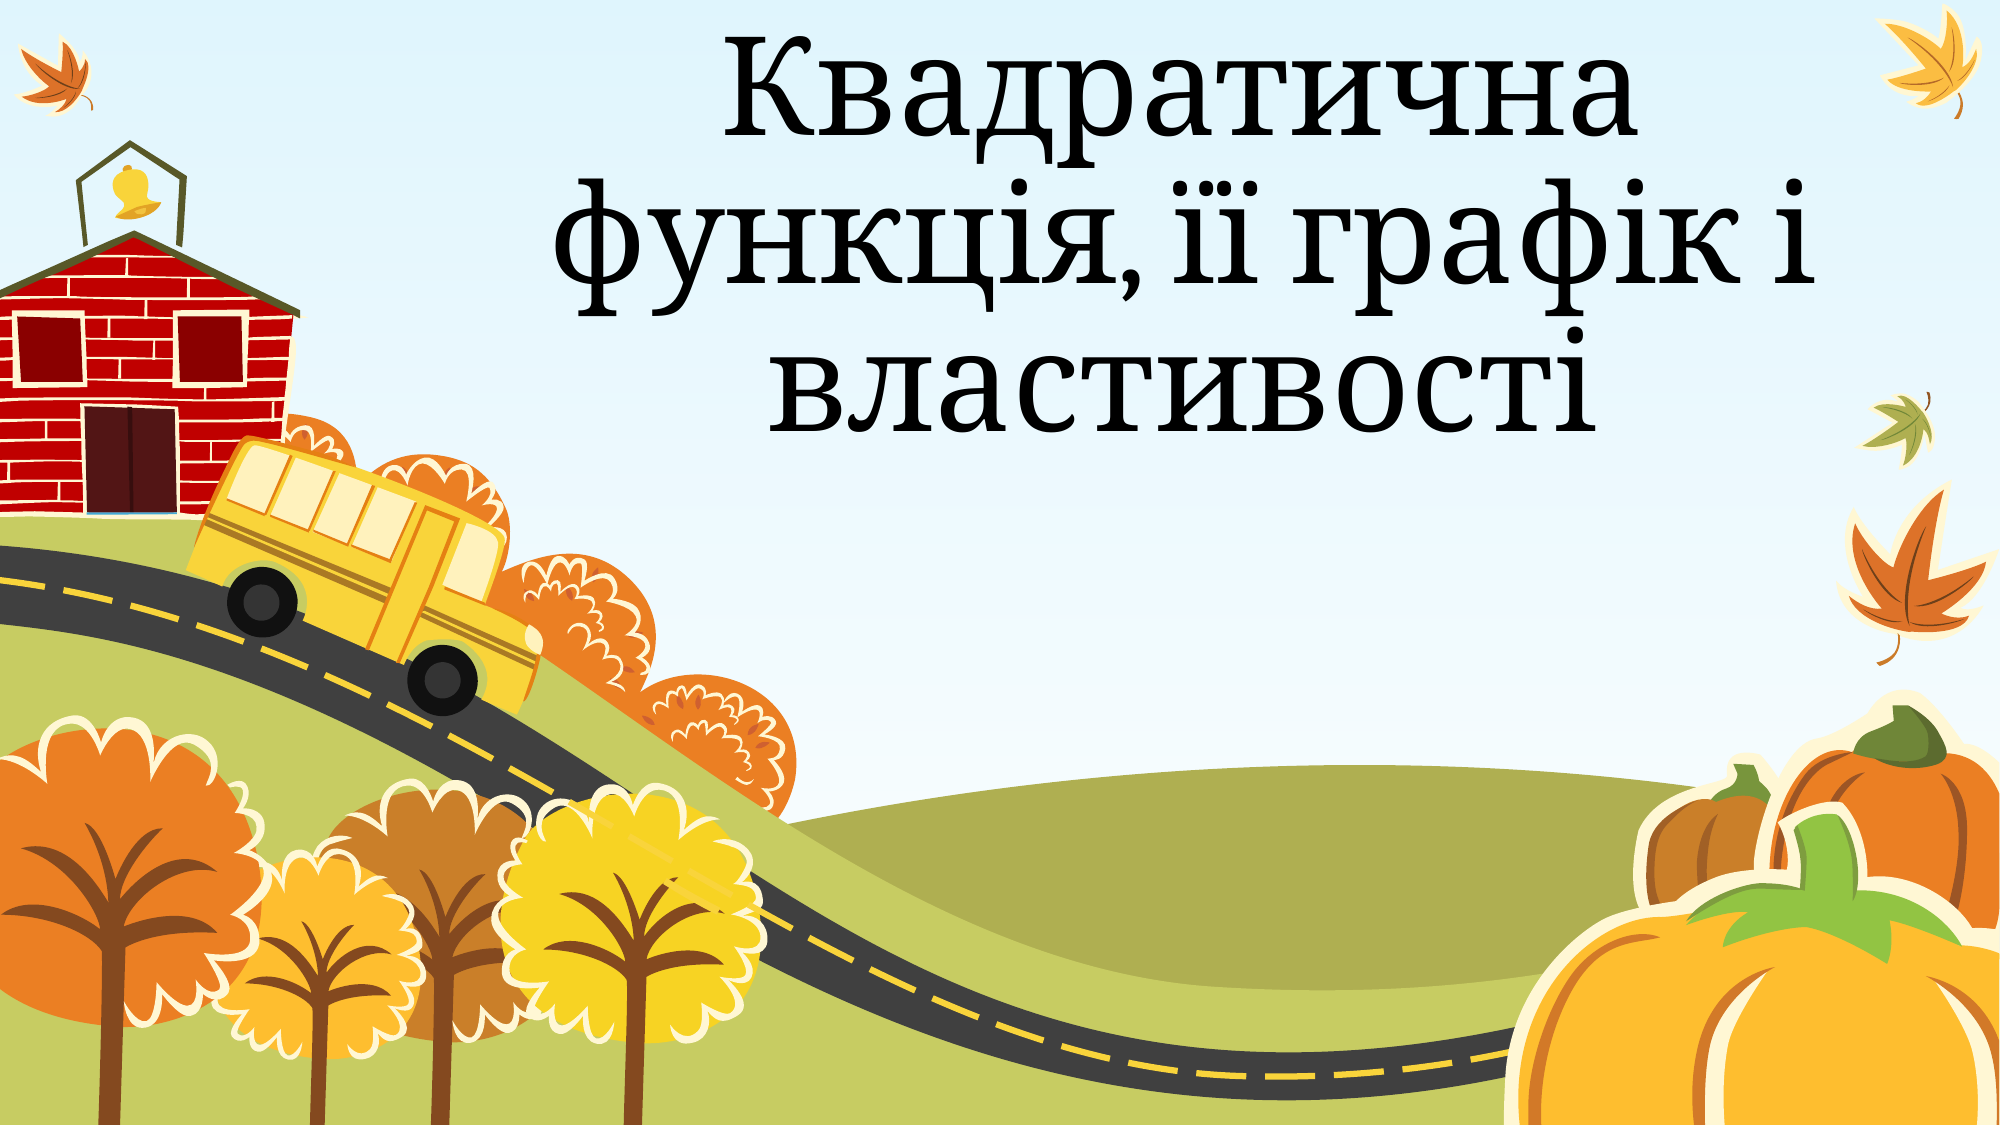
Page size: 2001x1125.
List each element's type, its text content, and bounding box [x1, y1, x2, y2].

title Квадратична функція, її графік і властивості [414, 97, 1951, 470]
